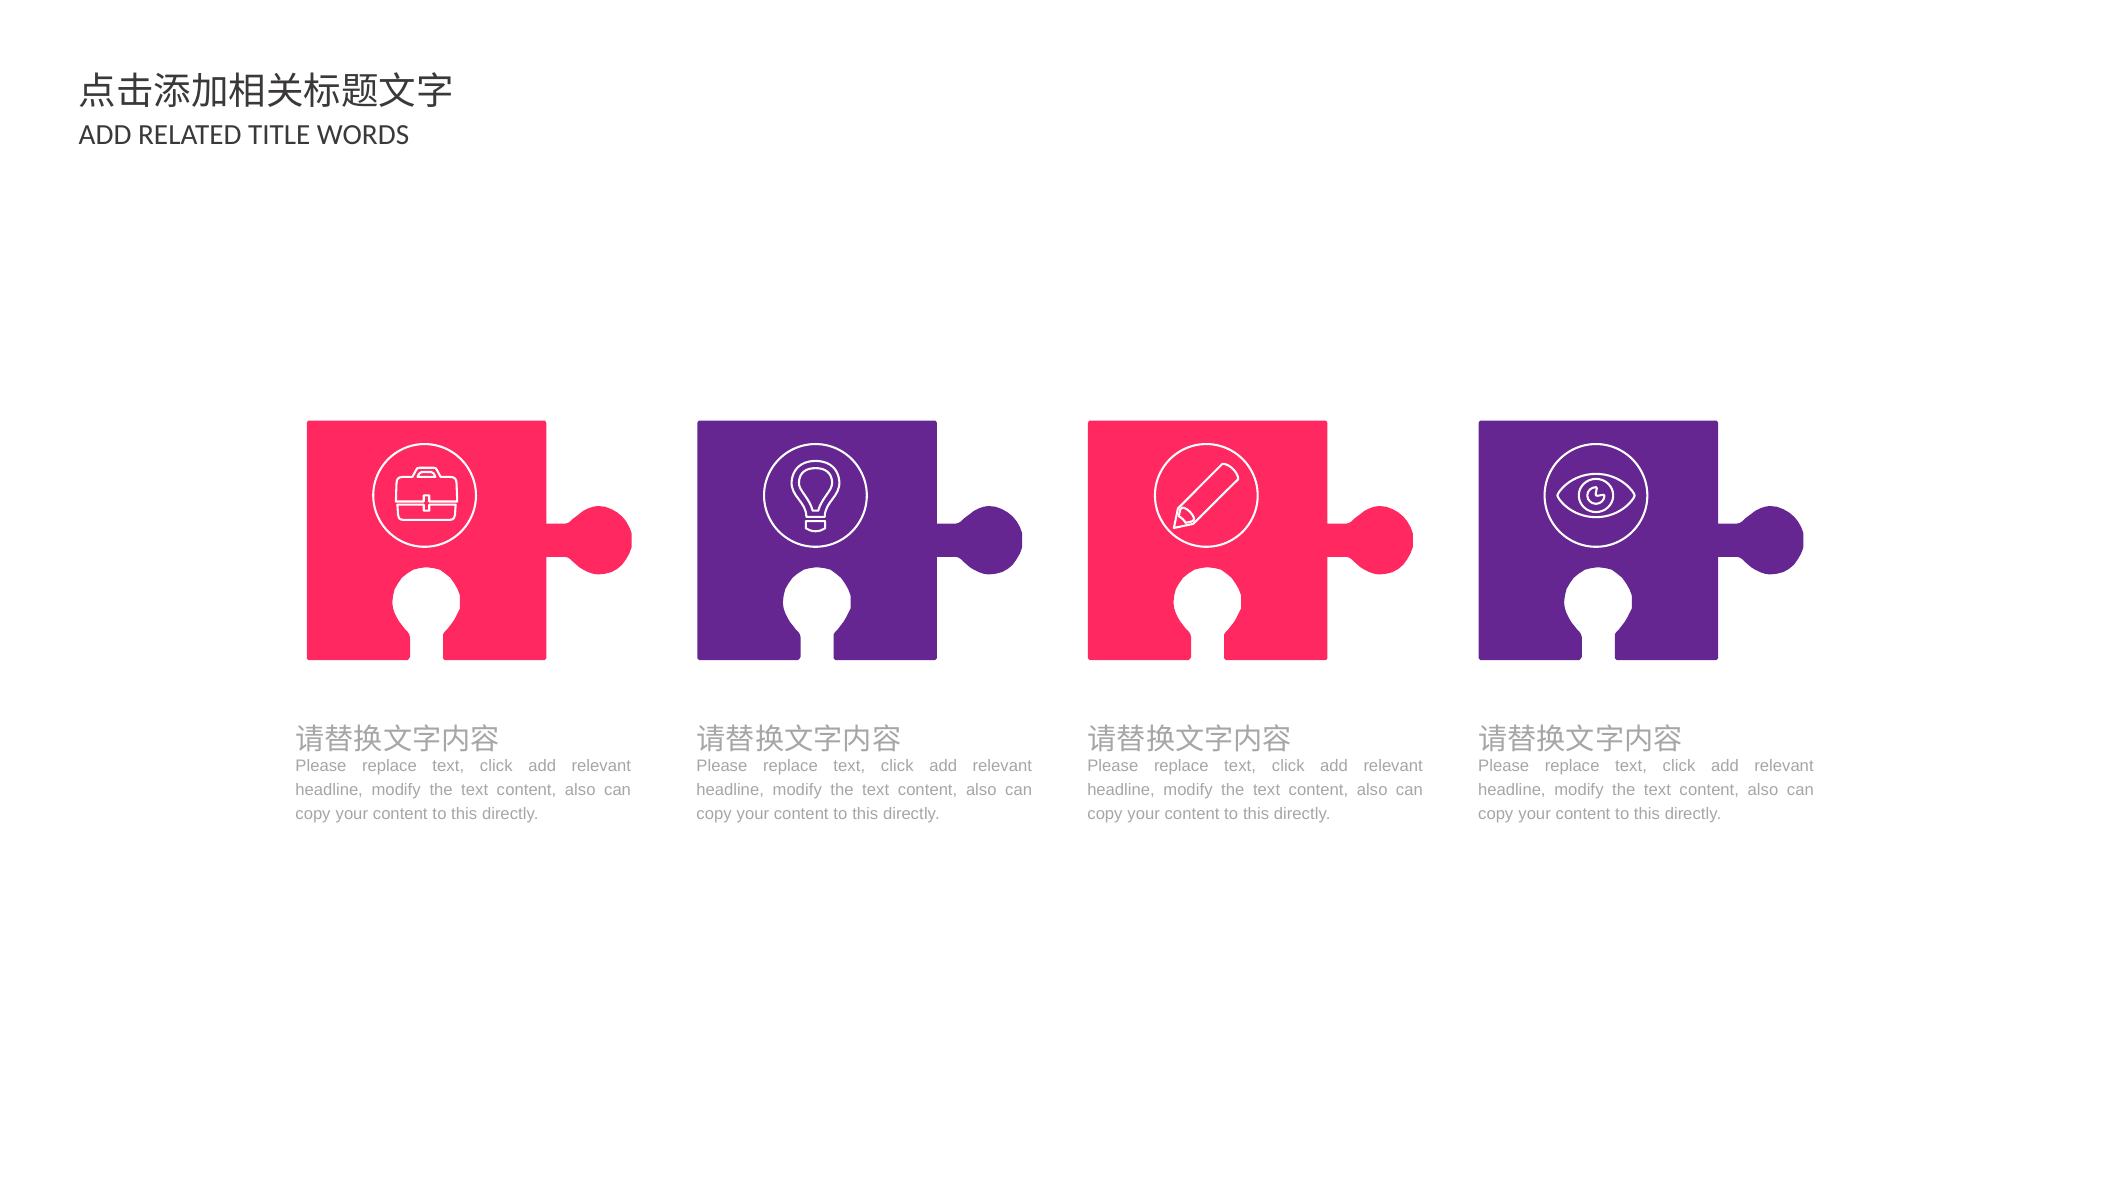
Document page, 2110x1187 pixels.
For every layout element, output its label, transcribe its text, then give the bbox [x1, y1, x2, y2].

text_box 请替换文字内容 [696, 713, 962, 750]
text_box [1544, 444, 1648, 547]
text_box [697, 420, 1023, 661]
text_box [1087, 420, 1413, 661]
text_box Please replace text, click add relevant headline, modify the text content, also can copy your content to this directly. [1478, 750, 1815, 823]
text_box Please replace text, click add relevant headline, modify the text content, also can copy your content to this directly. [696, 750, 1033, 823]
text_box 请替换文字内容 [295, 713, 561, 750]
text_box 点击添加相关标题文字 [62, 59, 470, 121]
text_box 请替换文字内容 [1478, 713, 1743, 750]
text_box [306, 420, 632, 661]
text_box Please replace text, click add relevant headline, modify the text content, also can copy your content to this directly. [1087, 750, 1424, 823]
text_box Please replace text, click add relevant headline, modify the text content, also can copy your content to this directly. [295, 750, 632, 823]
text_box ADD RELATED TITLE WORDS [62, 107, 426, 159]
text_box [1154, 444, 1258, 547]
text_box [764, 444, 867, 547]
text_box [1478, 420, 1804, 661]
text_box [373, 444, 476, 547]
text_box 请替换文字内容 [1087, 713, 1353, 750]
